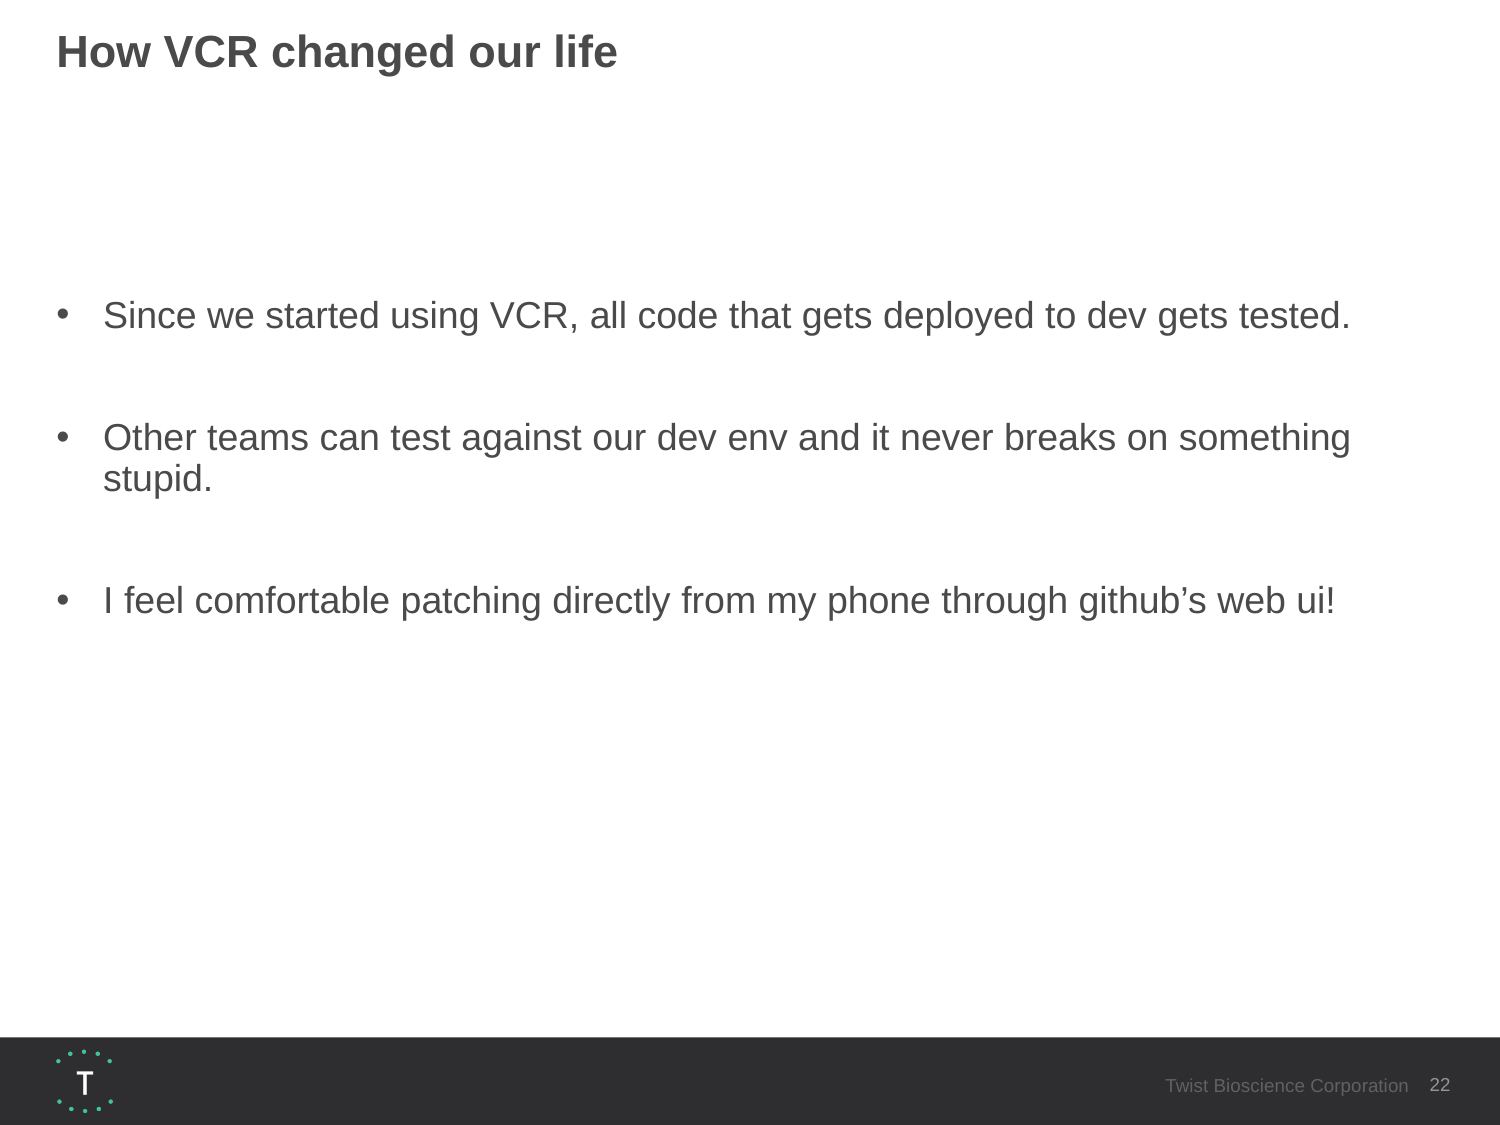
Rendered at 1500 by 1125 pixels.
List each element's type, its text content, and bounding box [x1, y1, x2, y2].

list Since we started using VCR, all code that gets deployed to dev gets tested. Other teams can test against our dev env and it never breaks on something stupid. I feel comfortable patching directly from my phone through github’s web ui! [56, 168, 1444, 938]
picture [42, 1040, 127, 1122]
title How VCR changed our life [56, 27, 1444, 132]
